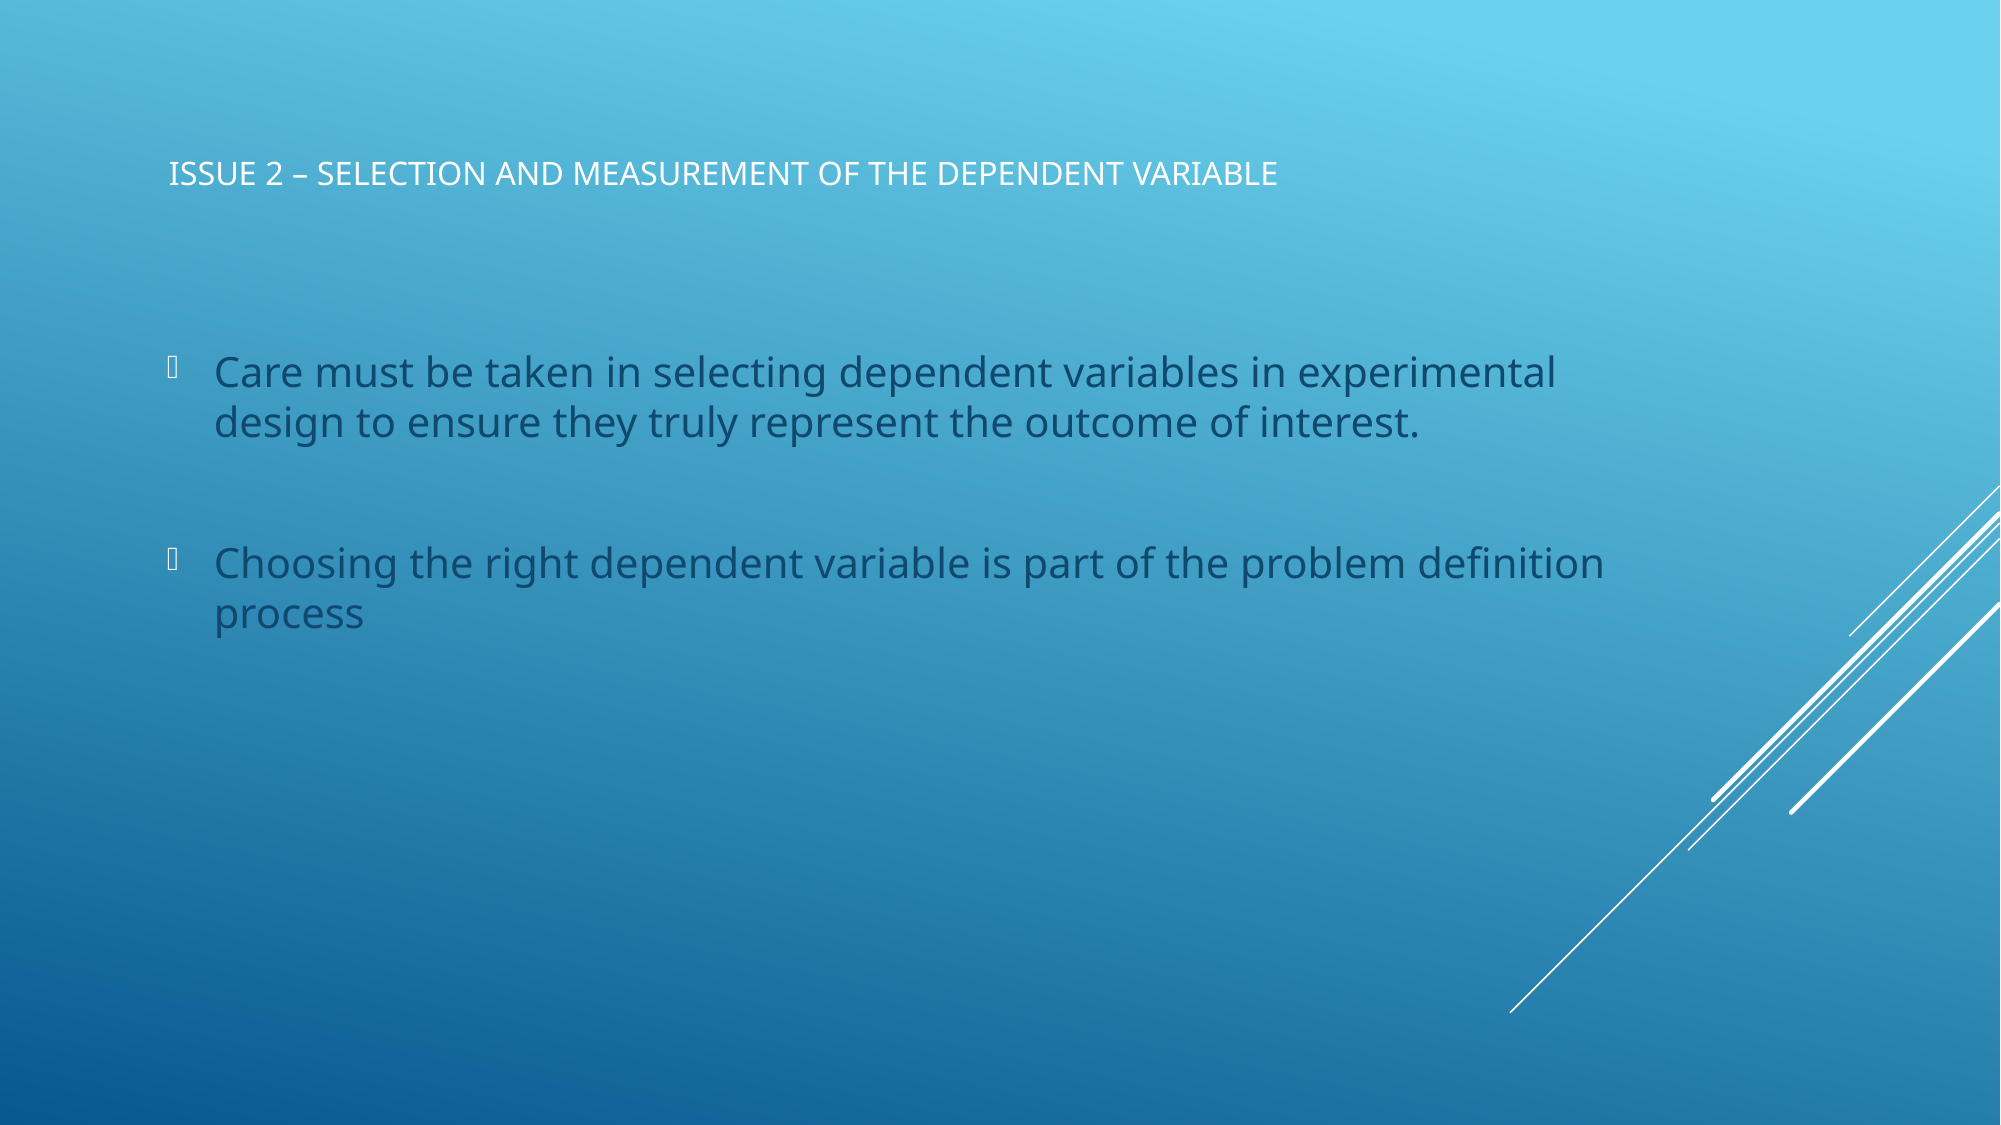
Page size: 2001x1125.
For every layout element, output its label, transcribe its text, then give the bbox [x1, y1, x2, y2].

title Issue 2 – Selection and measurement of the dependent variable [154, 131, 1312, 172]
list Care must be taken in selecting dependent variables in experimental design to ensure they truly represent the outcome of interest. Choosing the right dependent variable is part of the problem definition process [151, 172, 1662, 811]
